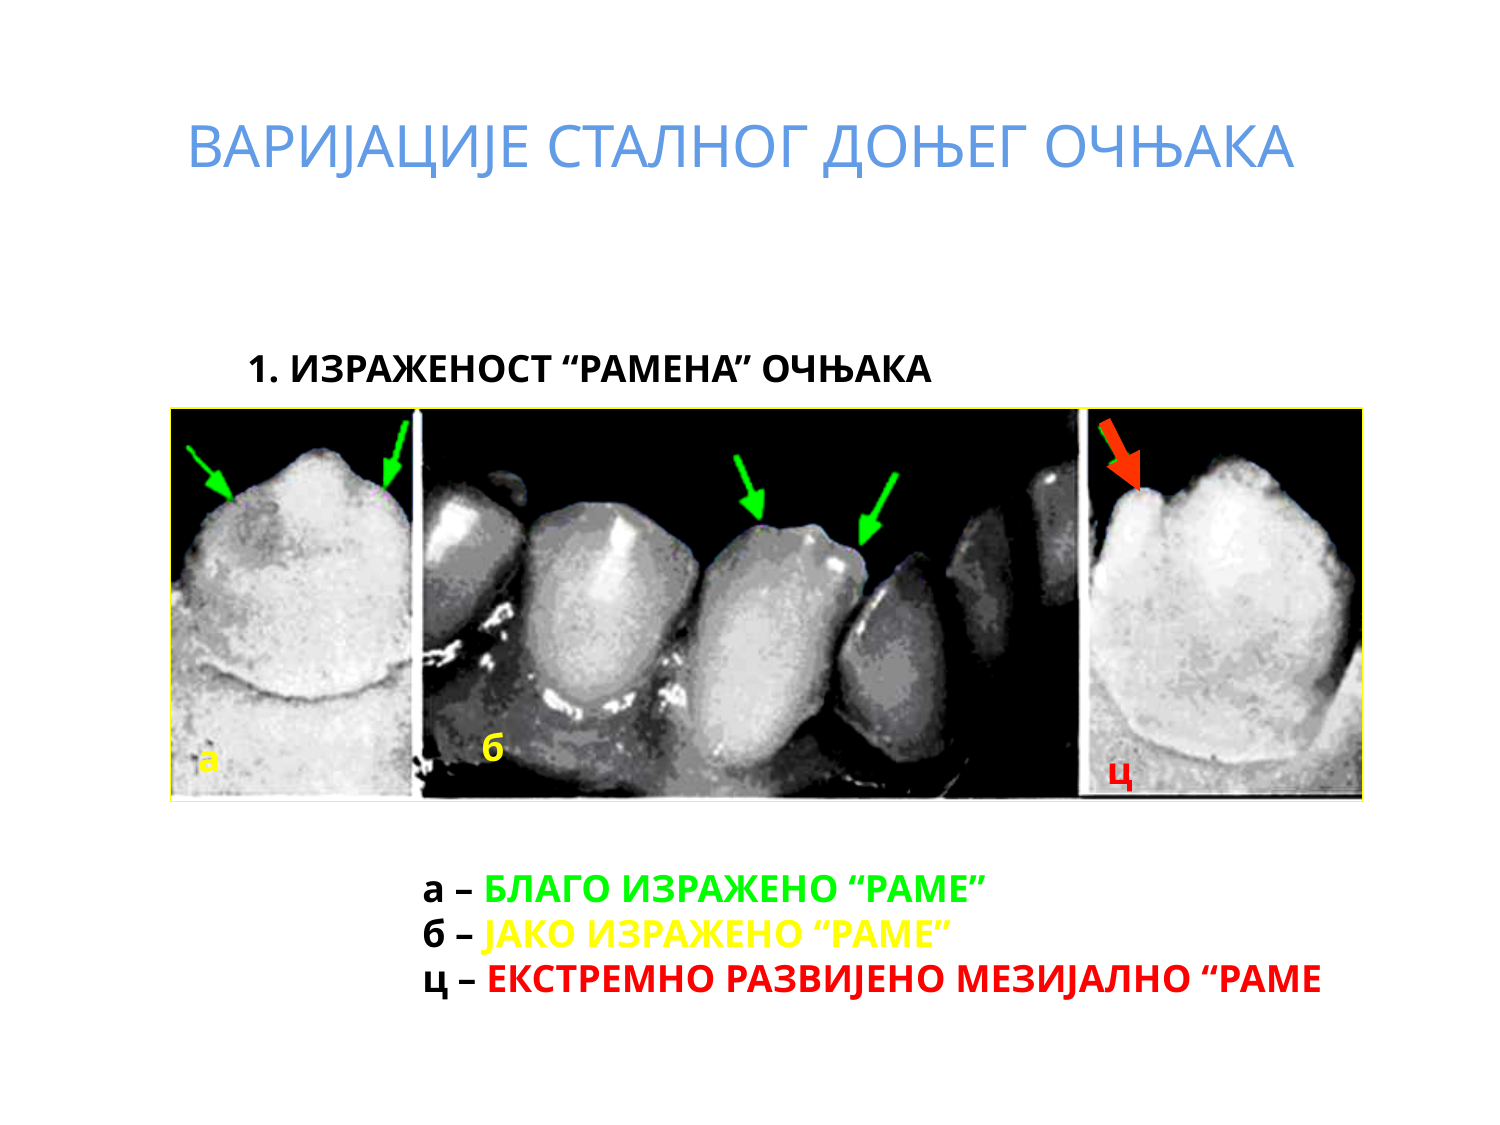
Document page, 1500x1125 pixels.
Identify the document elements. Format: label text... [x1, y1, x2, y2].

text_box 1. ИЗРАЖЕНОСТ “РАМЕНА” ОЧЊАКА [232, 337, 948, 398]
picture [171, 408, 1362, 801]
text_box a – БЛАГО ИЗРАЖЕНО “РАМЕ” б – ЈАКО ИЗРАЖЕНО “РАМЕ” ц – ЕКСТРЕМНО РАЗВИЈЕНО МЕЗИЈАЛНО “РАМЕ [407, 857, 1400, 1008]
text_box ВАРИЈАЦИЈЕ СТАЛНОГ ДОЊЕГ ОЧЊАКА [171, 101, 1310, 187]
